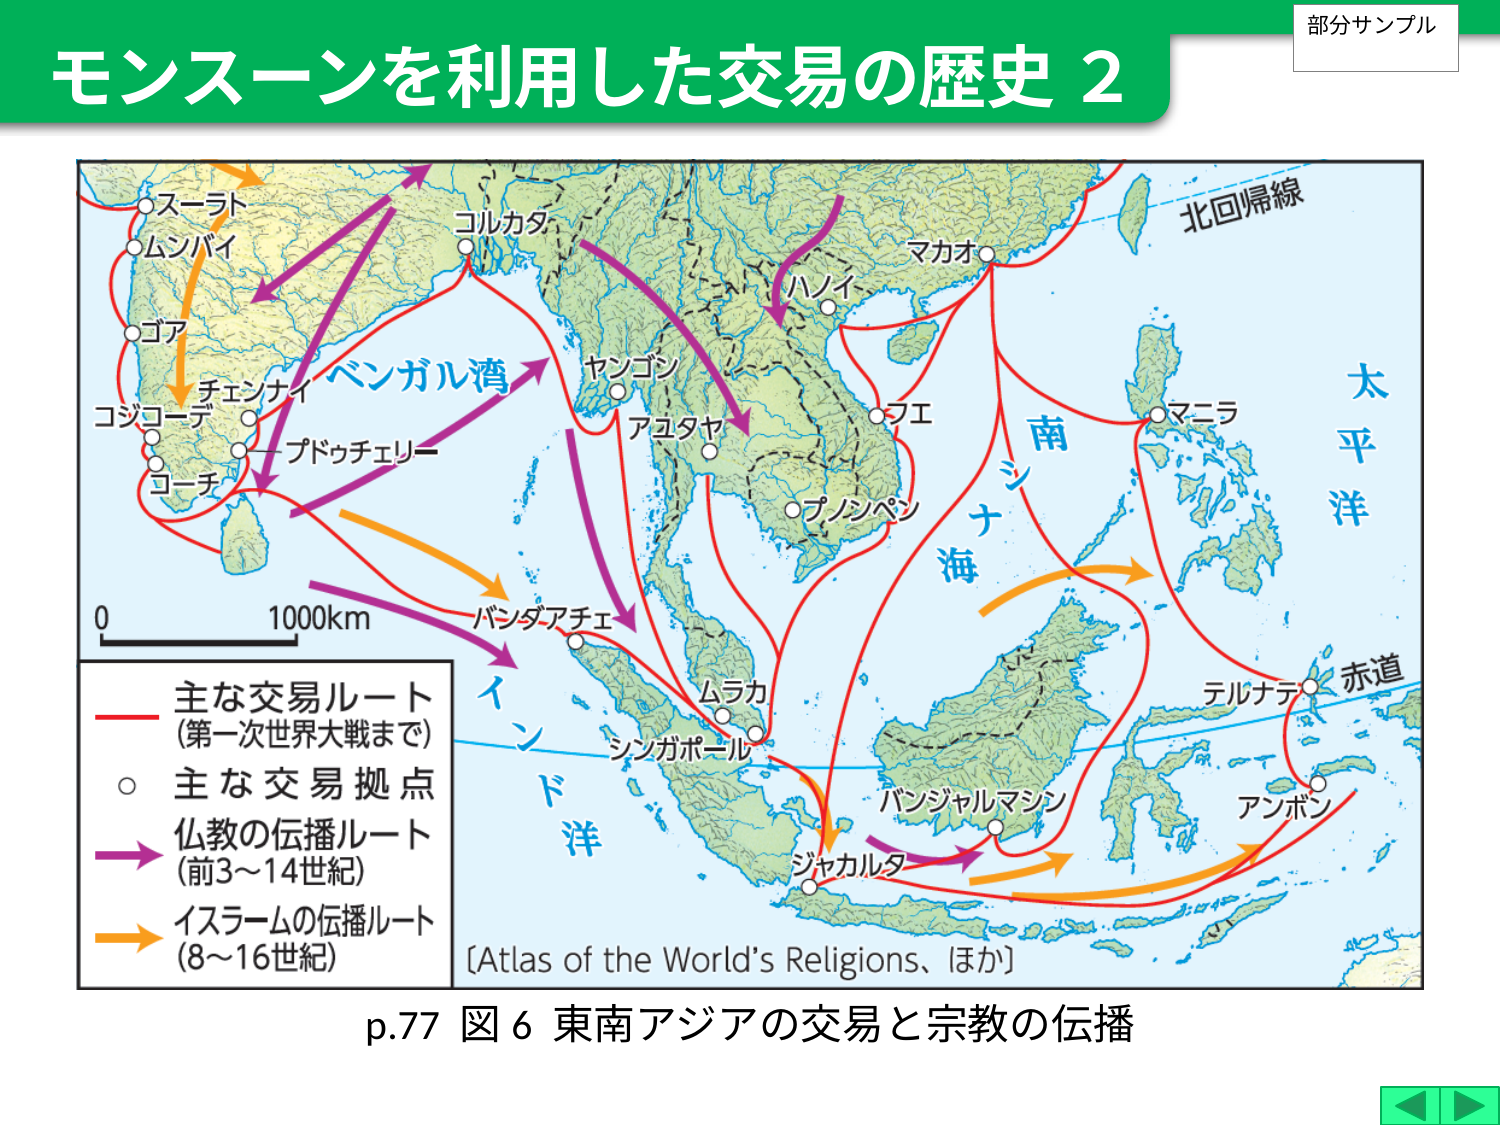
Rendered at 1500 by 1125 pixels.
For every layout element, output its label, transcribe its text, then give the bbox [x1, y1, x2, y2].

text_box [1380, 1086, 1439, 1125]
text_box [1439, 1086, 1500, 1125]
text_box モンスーンを利用した交易の歴史 ２ [31, 4, 1268, 124]
picture [76, 159, 1424, 990]
list p.77 図6 東南アジアの交易と宗教の伝播 [0, 990, 1500, 1049]
text_box 部分サンプル [1293, 4, 1459, 72]
